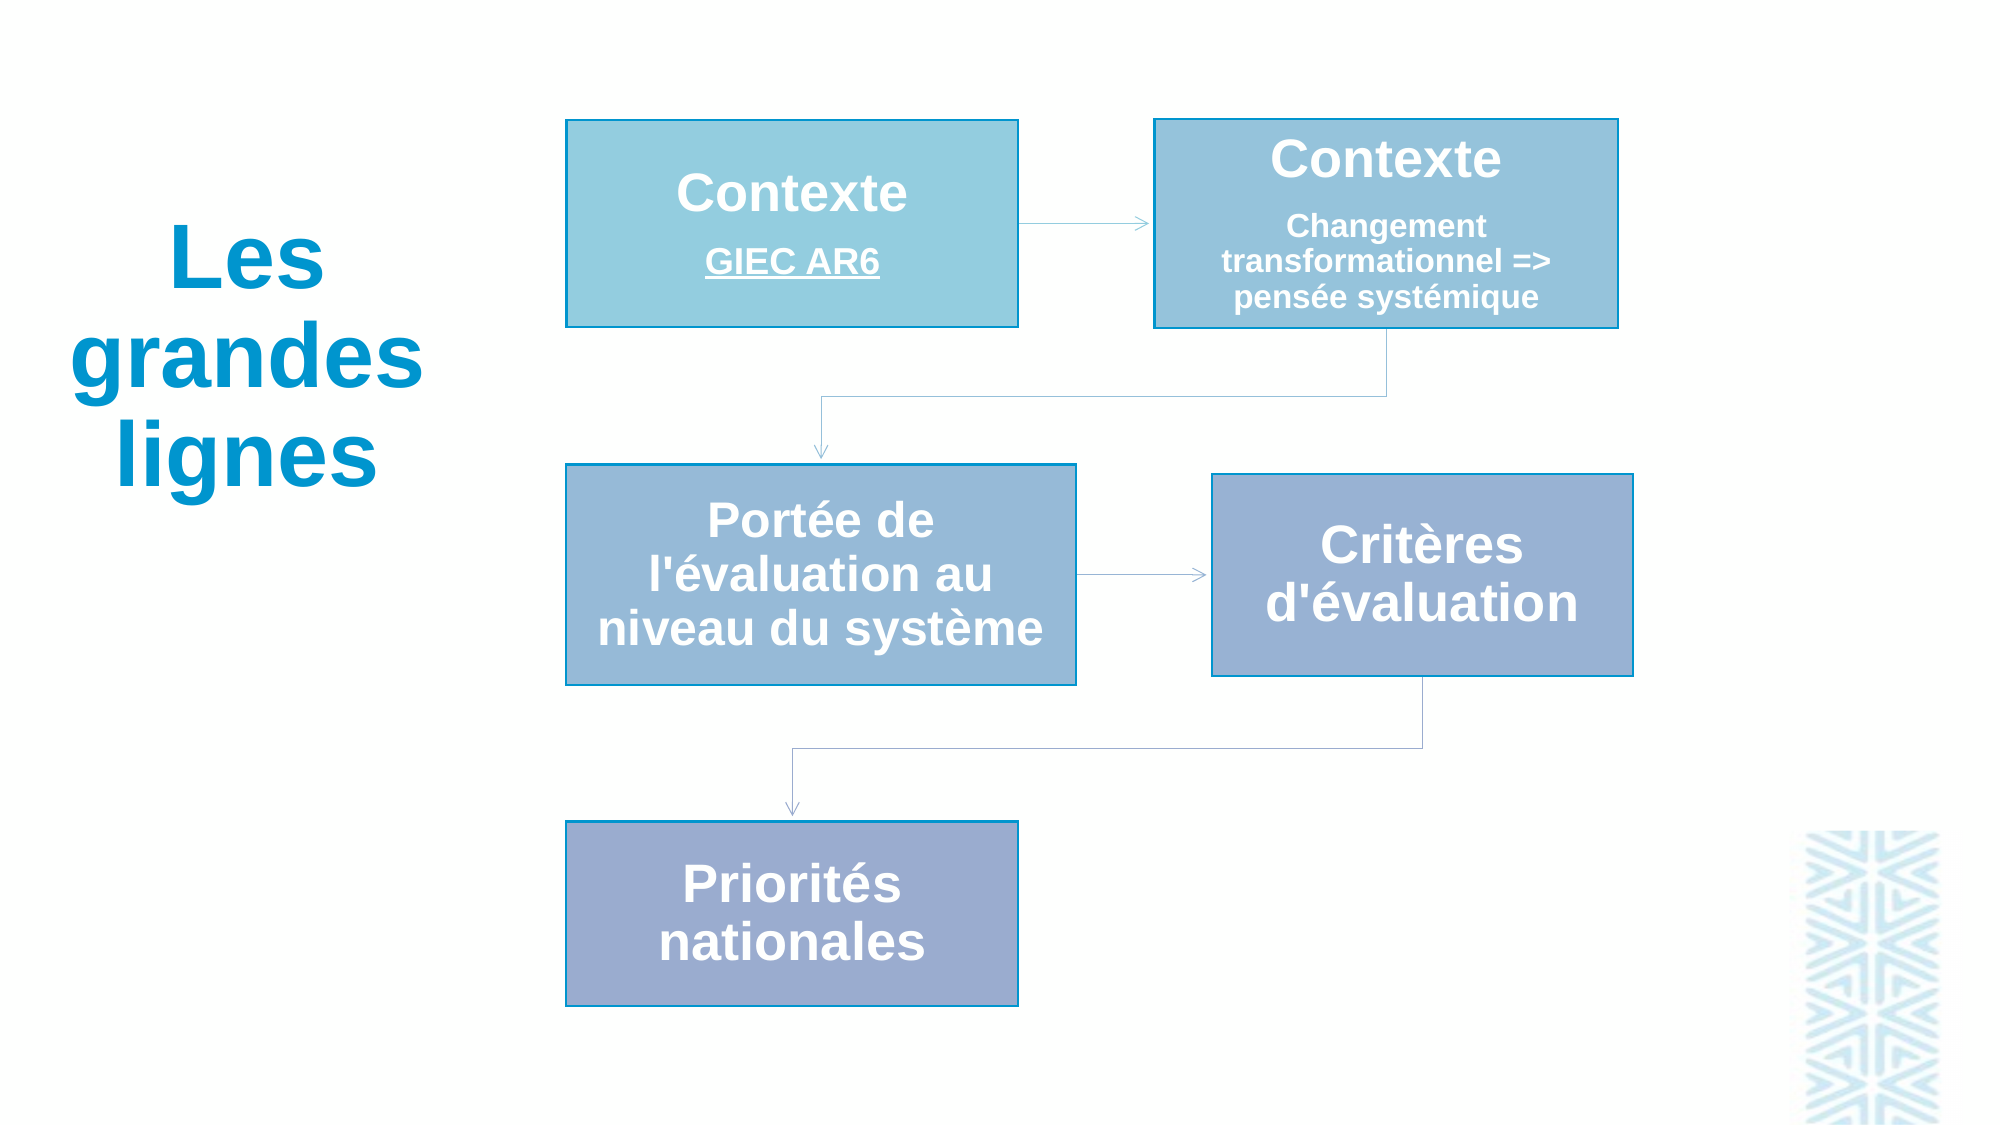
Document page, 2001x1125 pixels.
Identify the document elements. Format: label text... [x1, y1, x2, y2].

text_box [433, 117, 1767, 1007]
title Les grandes lignes [0, 416, 433, 514]
picture [1790, 831, 1962, 1124]
